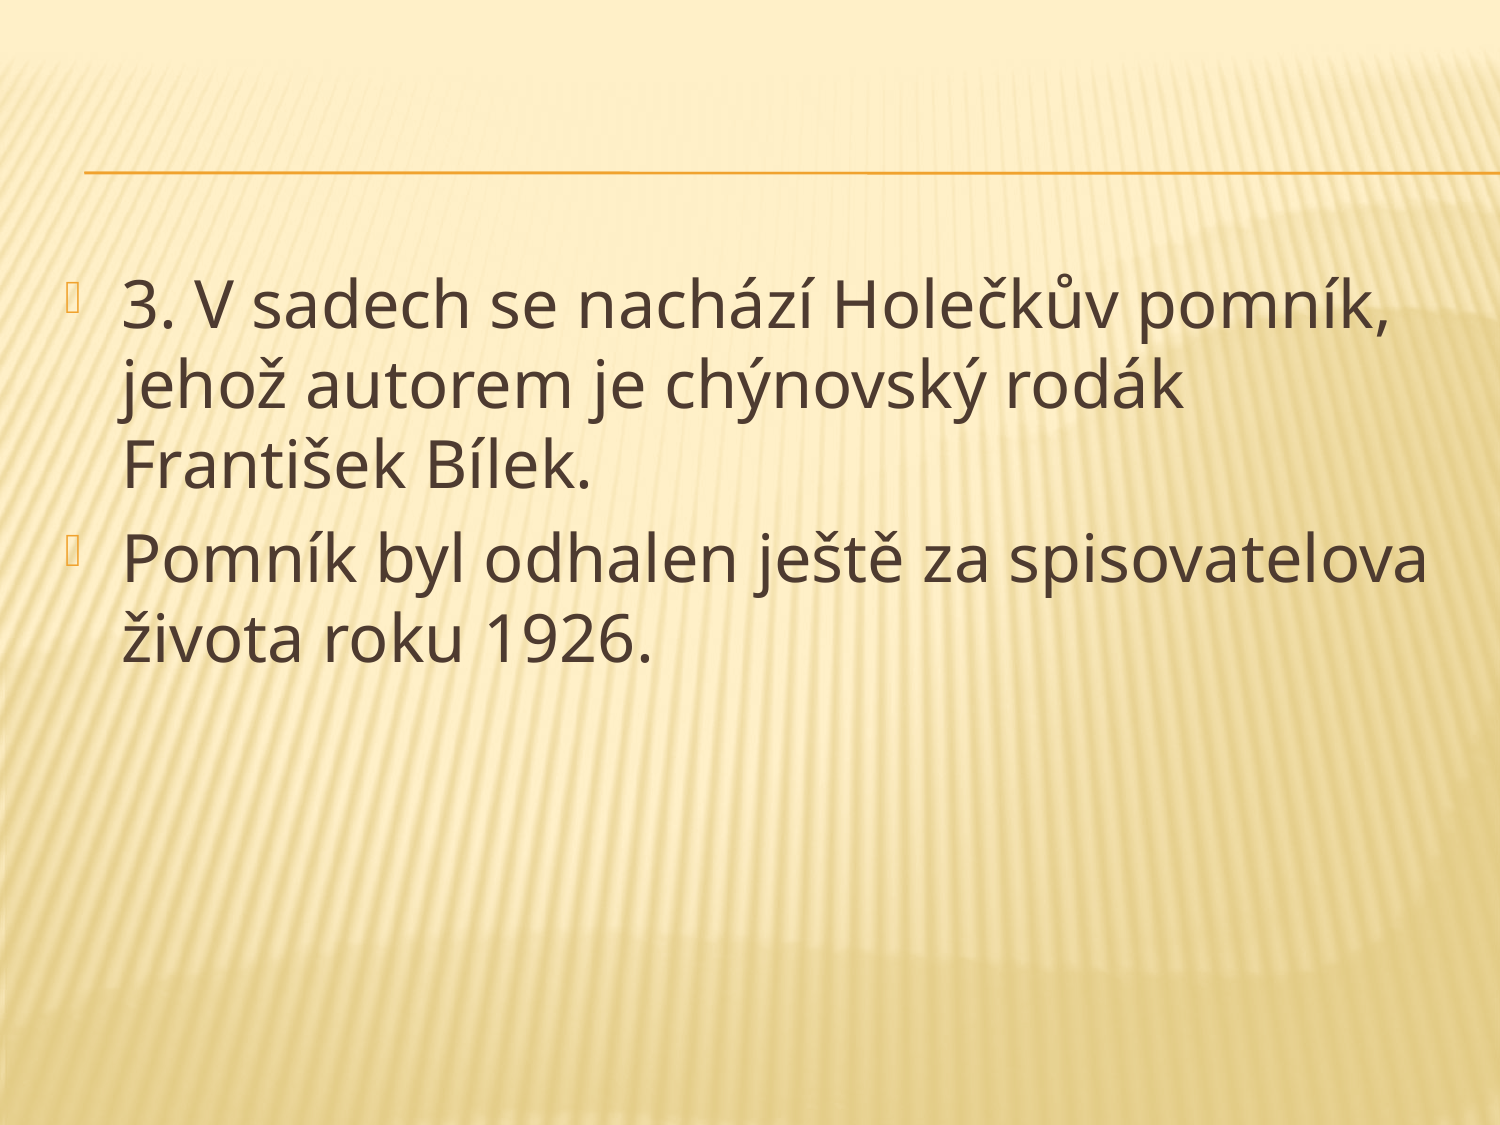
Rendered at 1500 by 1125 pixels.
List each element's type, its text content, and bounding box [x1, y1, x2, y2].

list 3. V sadech se nachází Holečkův pomník, jehož autorem je chýnovský rodák František Bílek. Pomník byl odhalen ještě za spisovatelova života roku 1926. [50, 254, 1475, 998]
